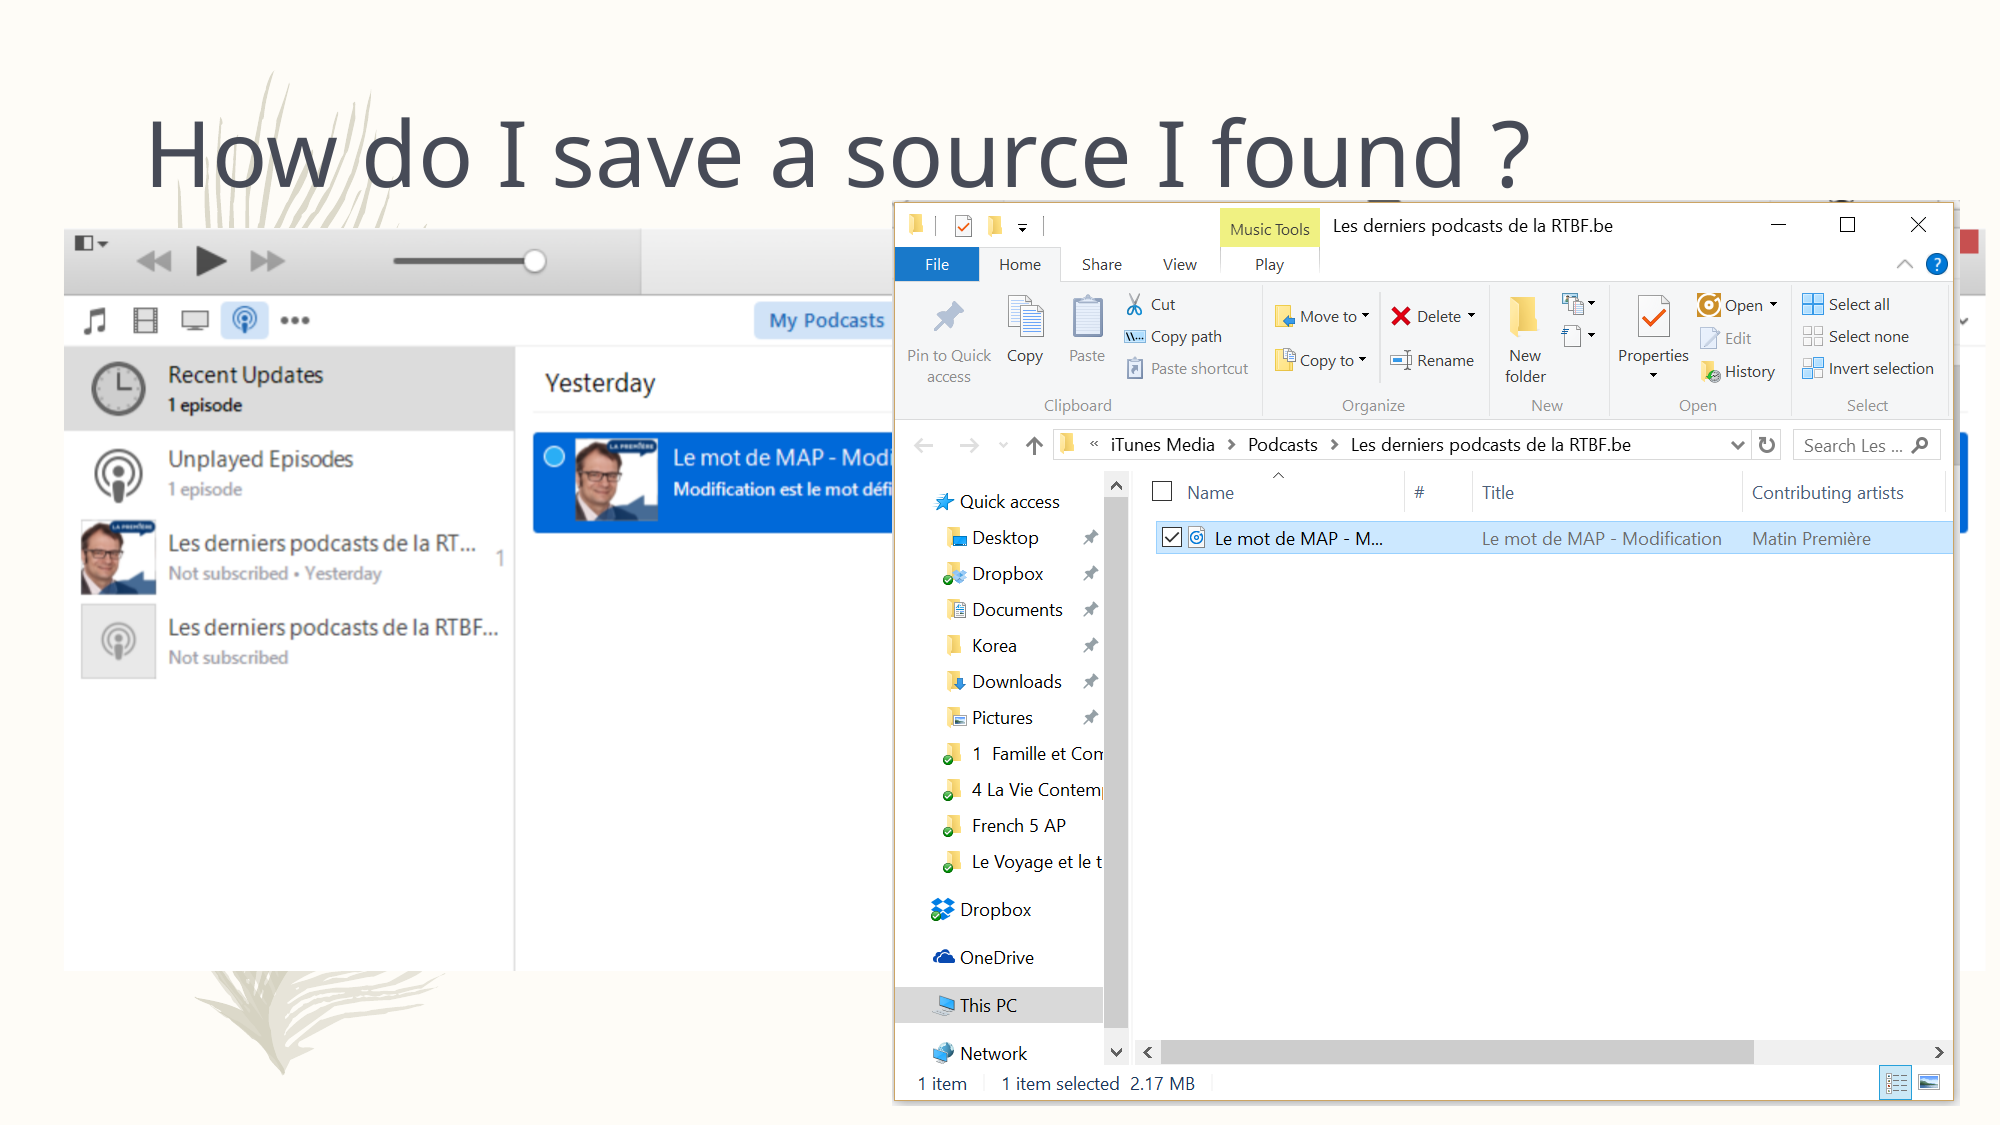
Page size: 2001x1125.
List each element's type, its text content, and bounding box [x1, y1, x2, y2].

text_box How do I save a source I found ? [129, 93, 1920, 227]
picture [63, 199, 1986, 1106]
